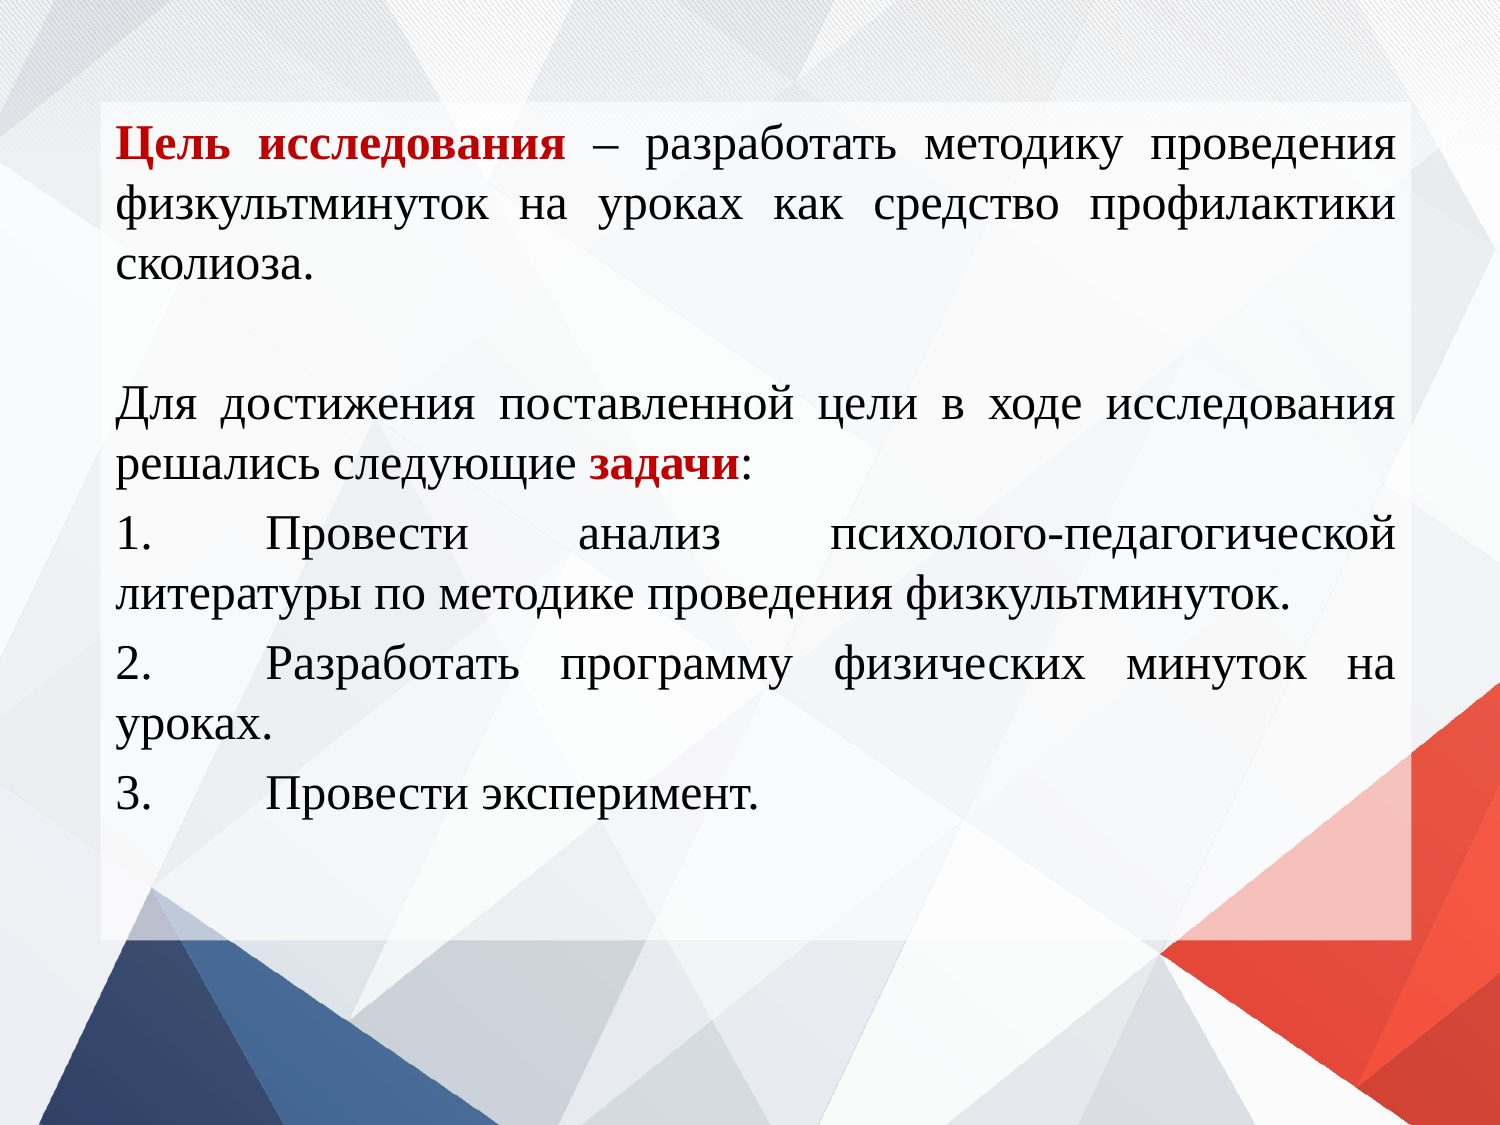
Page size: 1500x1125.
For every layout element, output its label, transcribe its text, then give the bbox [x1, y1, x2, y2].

picture [0, 0, 1500, 1125]
list Цель исследования – разработать методику проведения физкультминуток на уроках как средство профилактики сколиоза. Для достижения поставленной цели в ходе исследования решались следующие задачи: 1. Провести анализ психолого-педагогической литературы по методике проведения физкультминуток. 2. Разработать программу физических минуток на уроках. 3. Провести эксперимент. [98, 100, 1414, 943]
